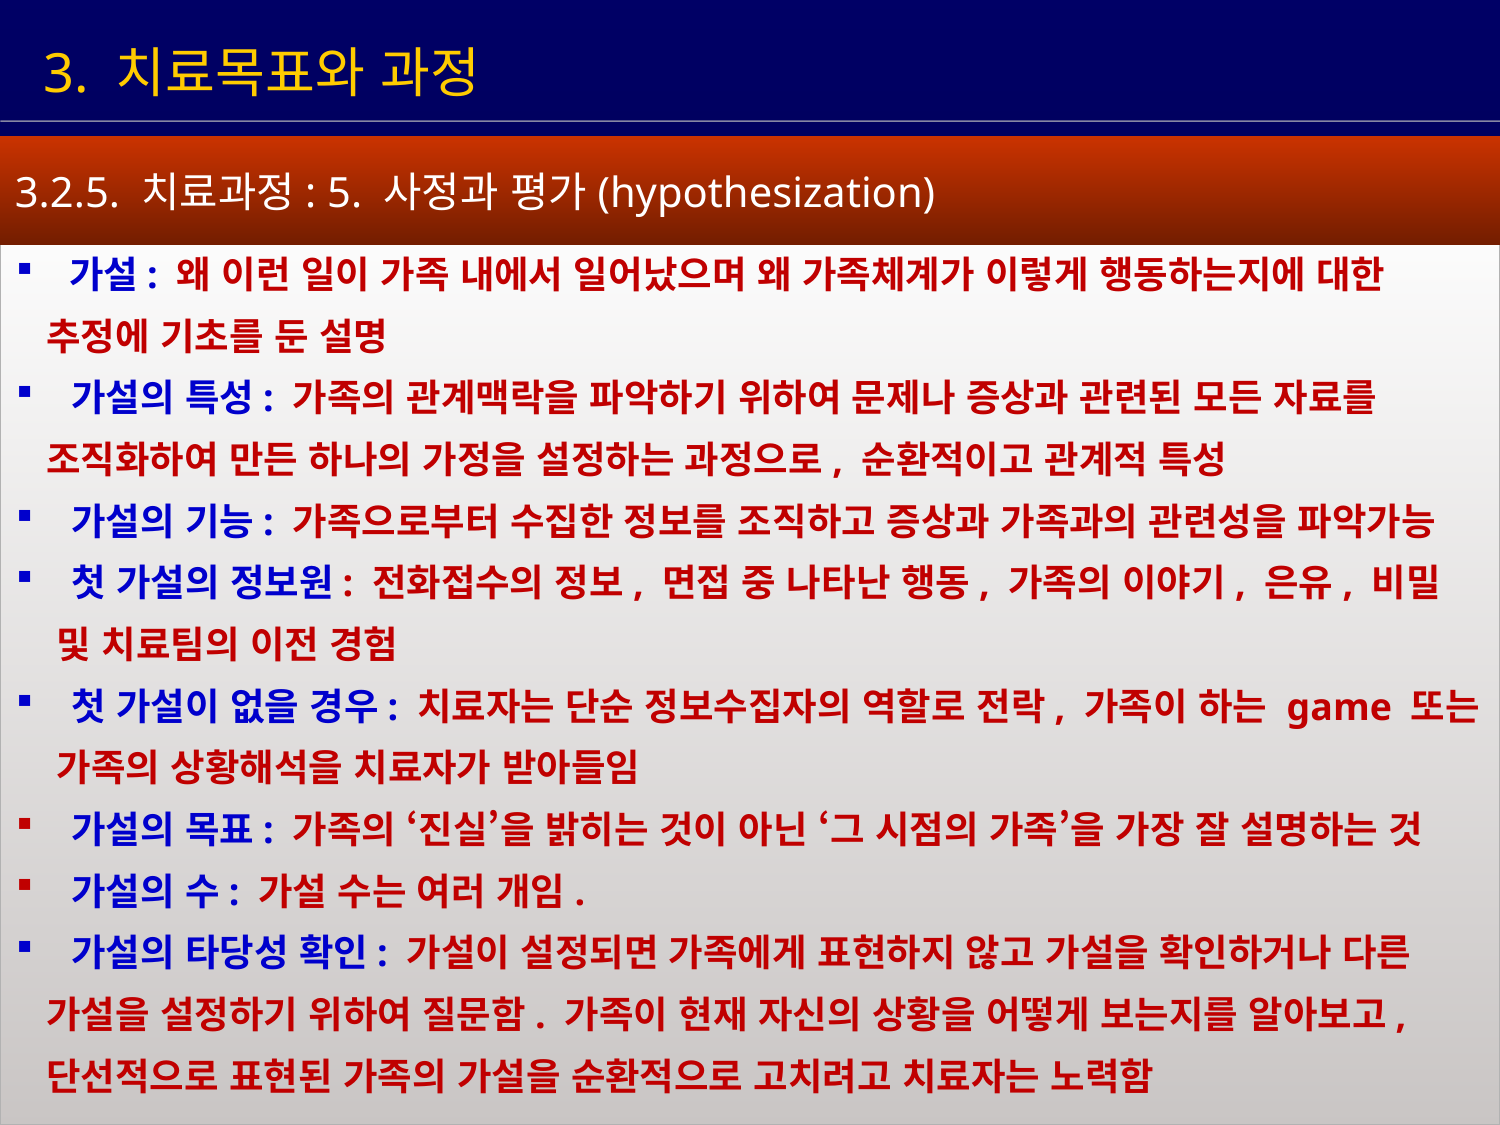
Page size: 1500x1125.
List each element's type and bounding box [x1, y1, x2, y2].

text_box [0, 30, 1500, 1125]
